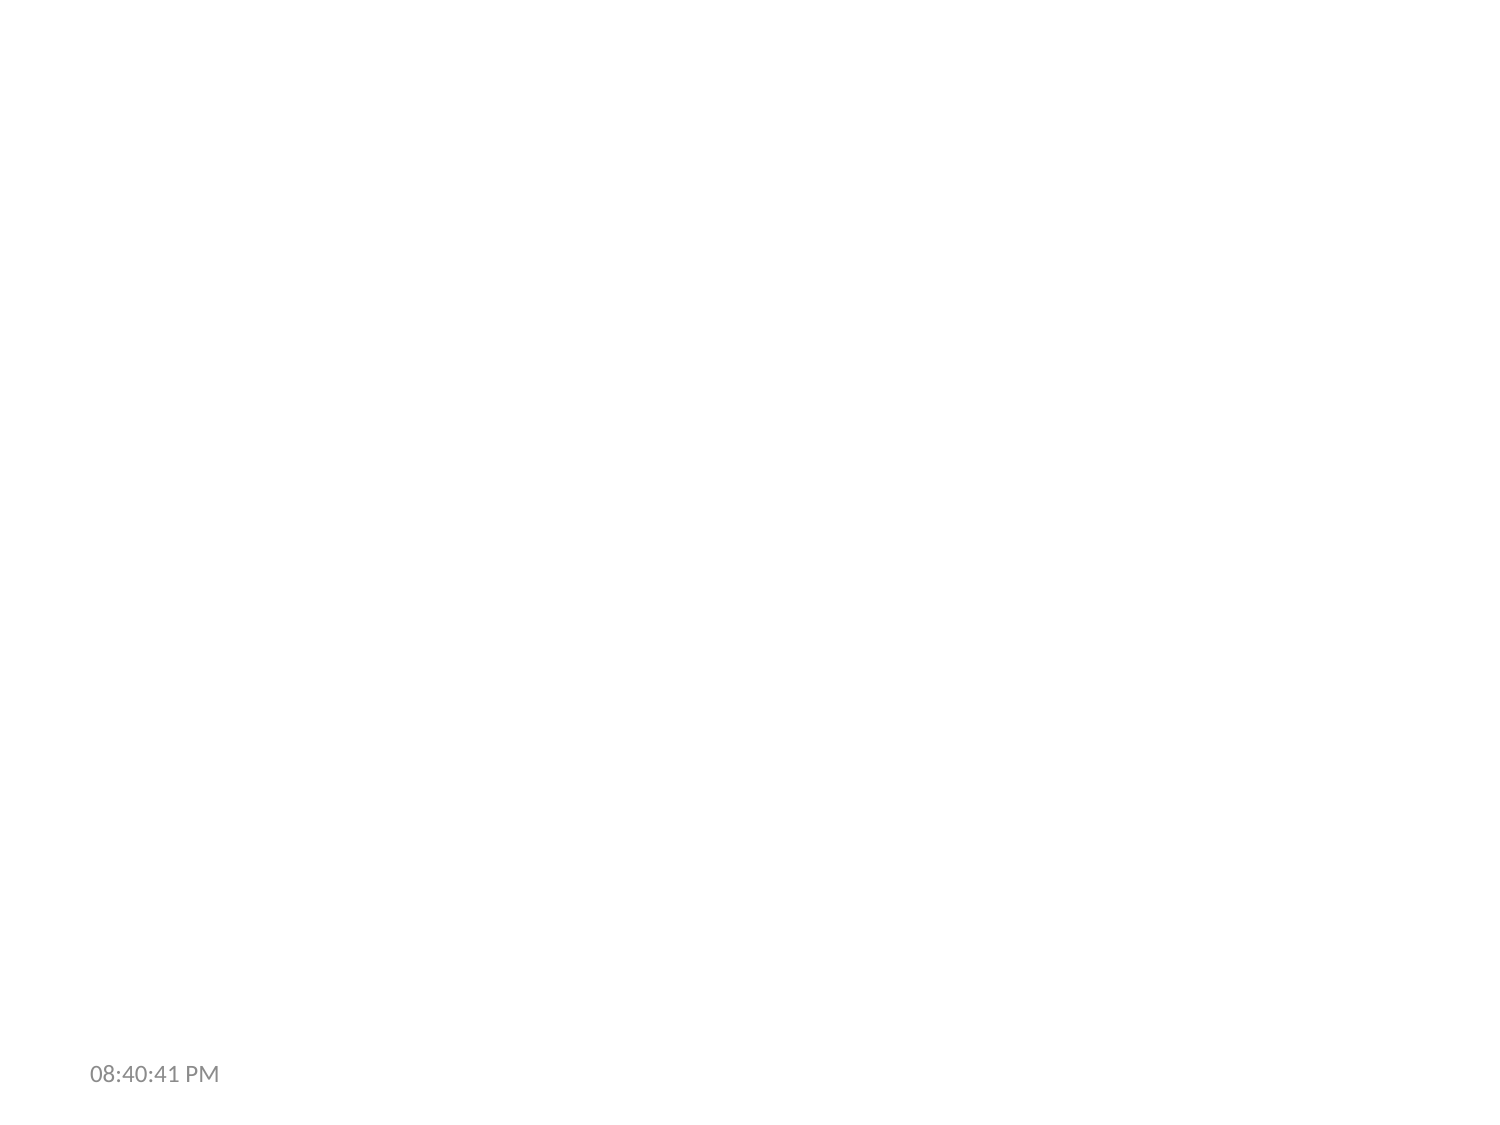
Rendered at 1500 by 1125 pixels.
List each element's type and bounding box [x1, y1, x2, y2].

slide_number [75, 1042, 425, 1103]
